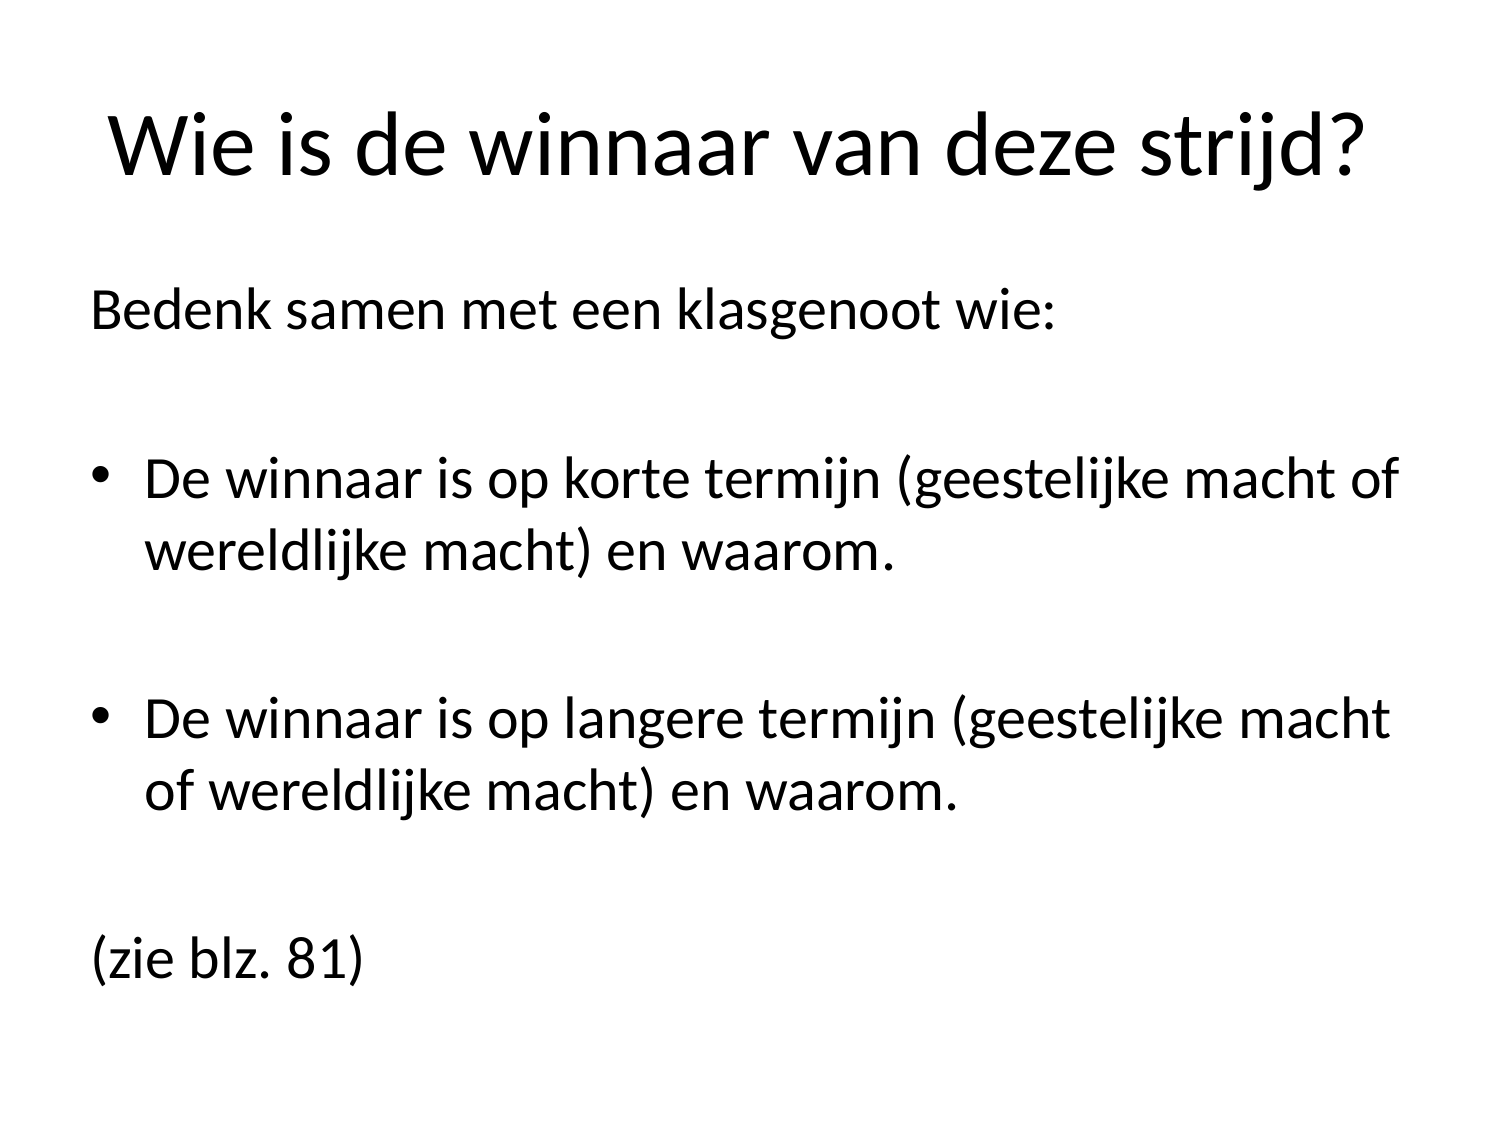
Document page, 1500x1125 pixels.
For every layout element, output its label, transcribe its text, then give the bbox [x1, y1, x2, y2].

list Bedenk samen met een klasgenoot wie: De winnaar is op korte termijn (geestelijke macht of wereldlijke macht) en waarom. De winnaar is op langere termijn (geestelijke macht of wereldlijke macht) en waarom. (zie blz. 81) [75, 262, 1425, 1005]
title Wie is de winnaar van deze strijd? [75, 45, 1425, 233]
